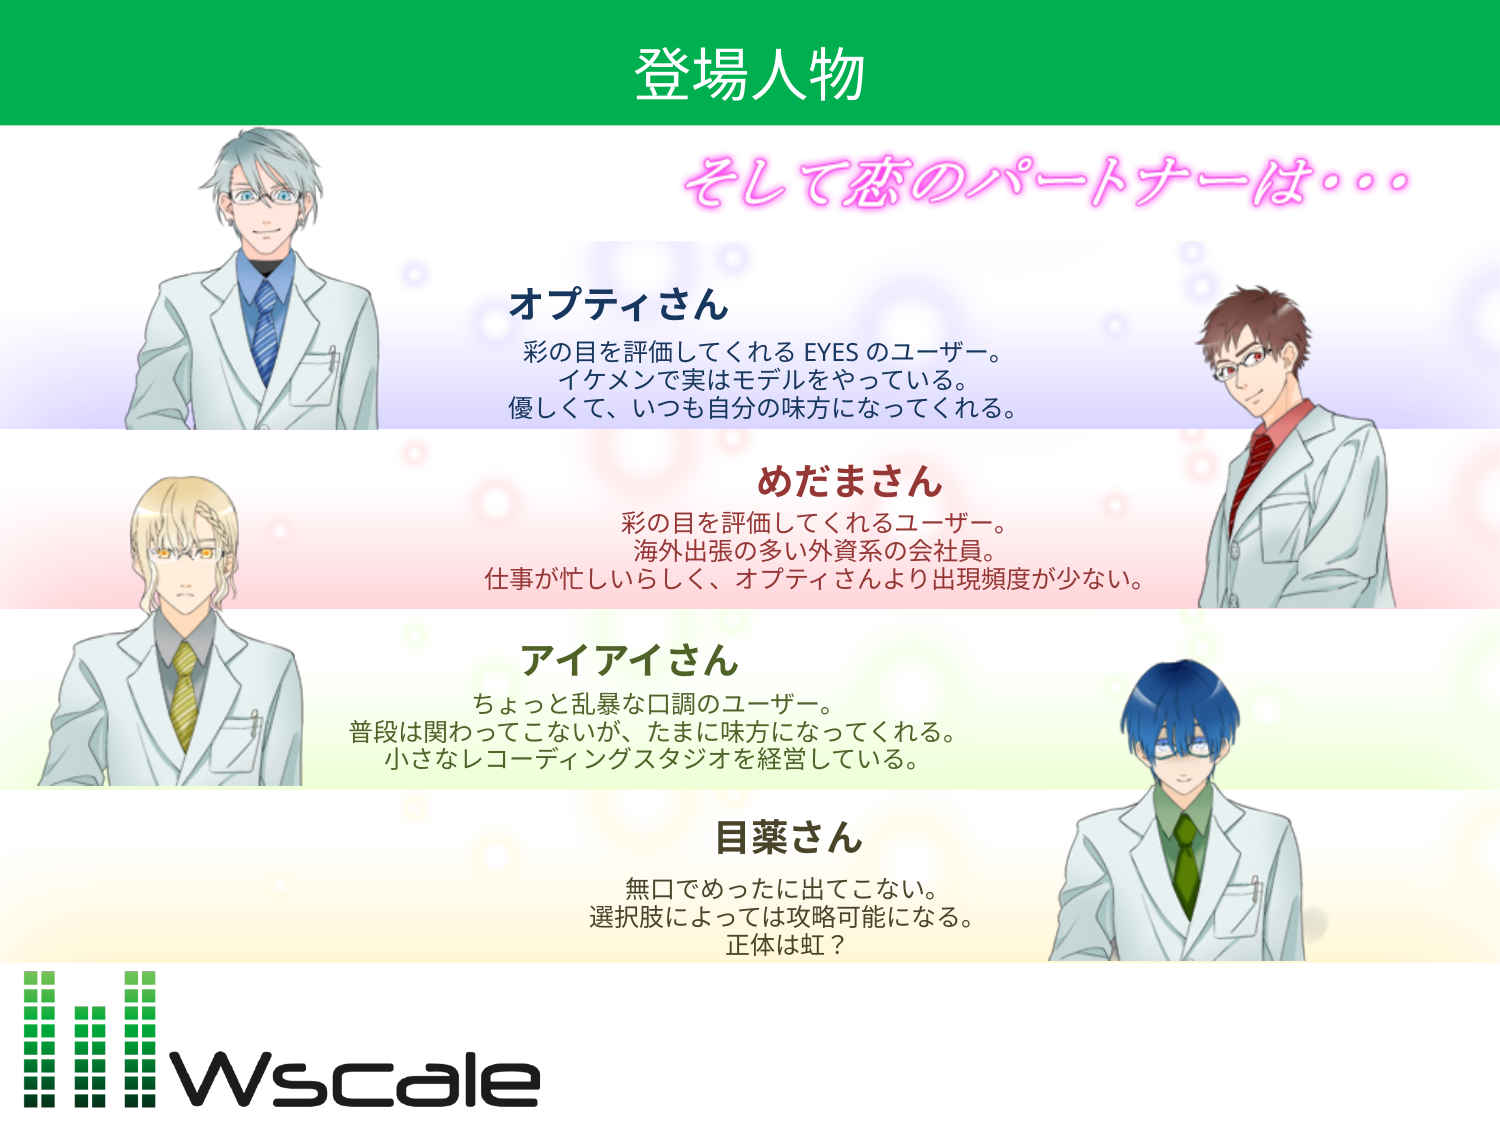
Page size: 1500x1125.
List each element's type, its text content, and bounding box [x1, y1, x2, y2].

text_box 登場人物 [74, 30, 1425, 117]
picture [0, 91, 1500, 1125]
